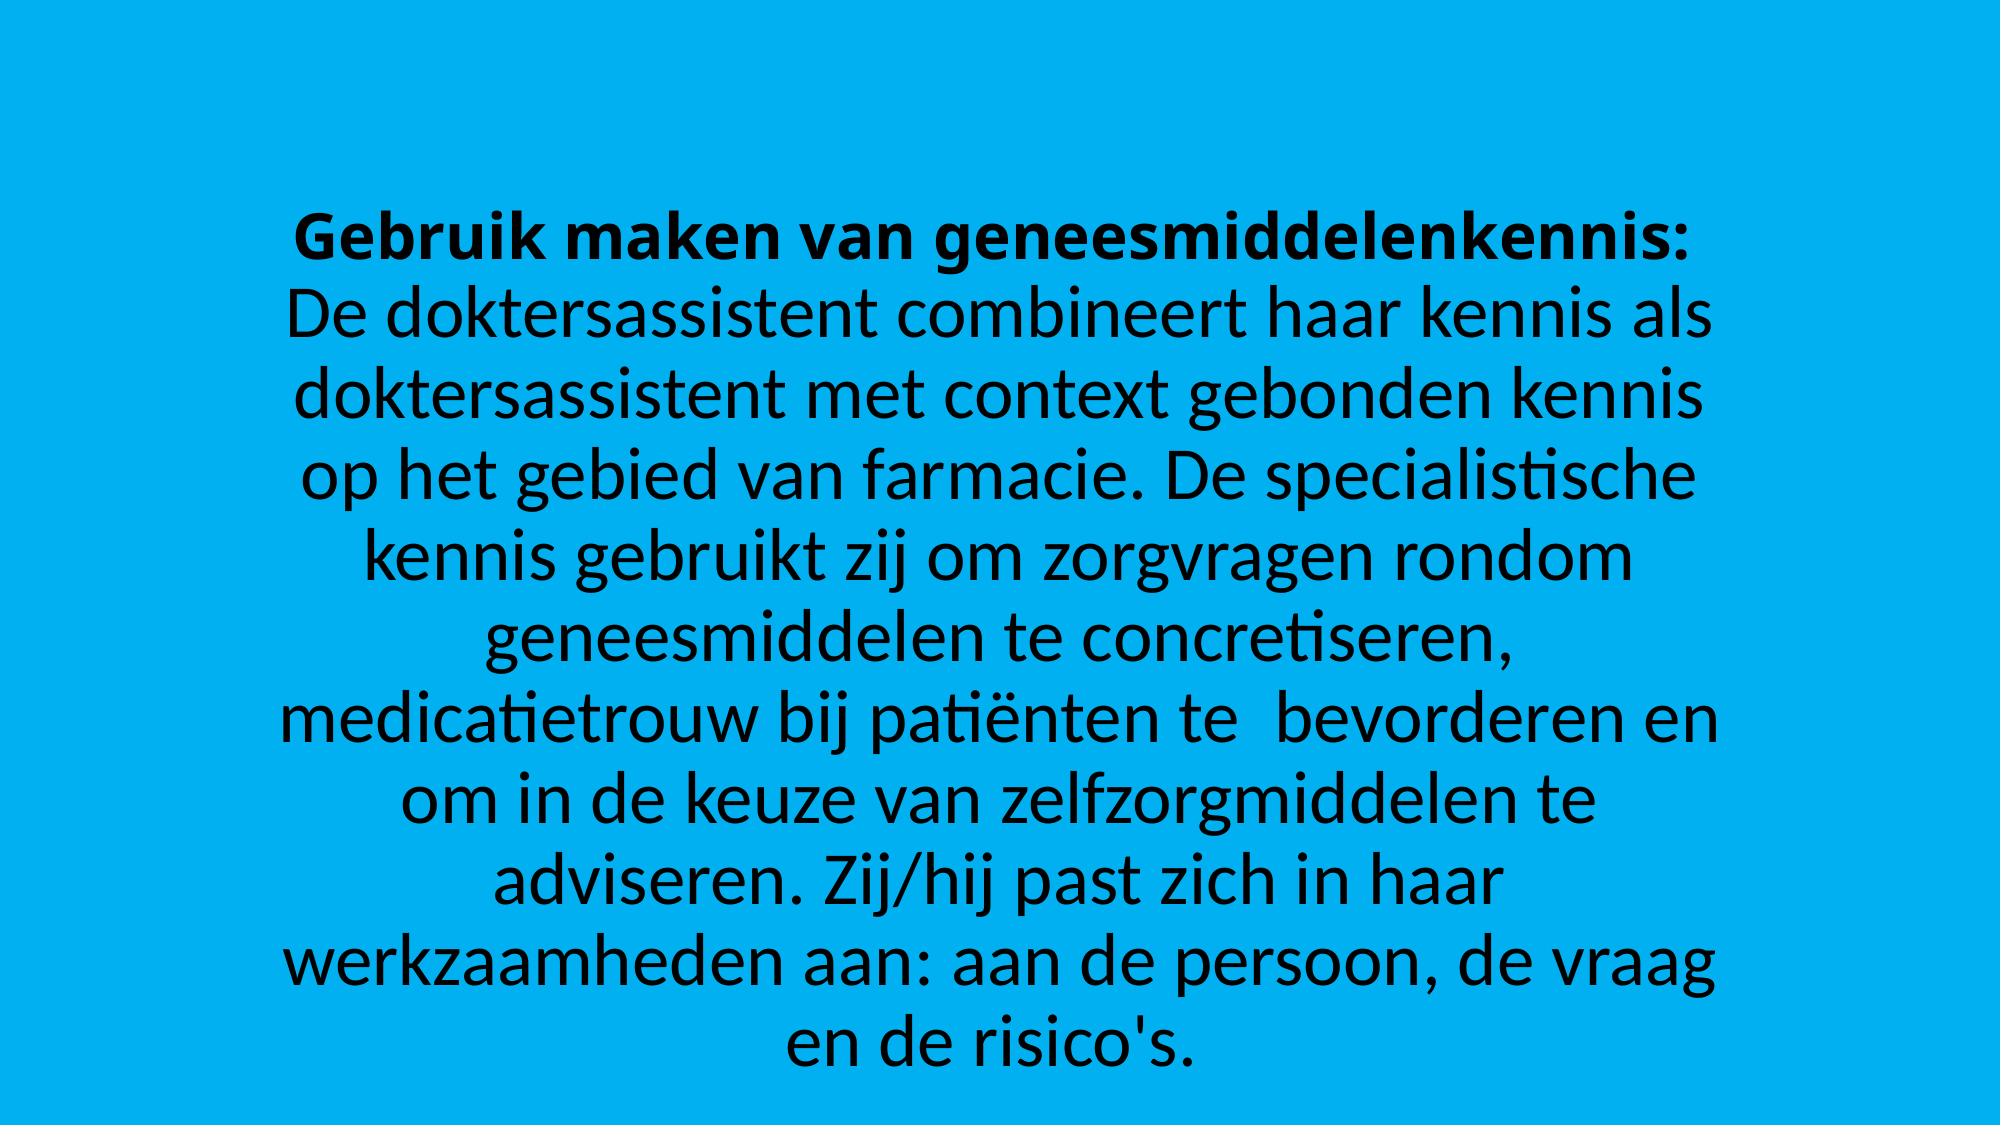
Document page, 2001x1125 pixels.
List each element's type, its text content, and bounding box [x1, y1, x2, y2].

title Gebruik maken van geneesmiddelenkennis: [249, 184, 1750, 265]
subtitle De doktersassistent combineert haar kennis als doktersassistent met context gebonden kennis op het gebied van farmacie. De specialistische kennis gebruikt zij om zorgvragen rondom geneesmiddelen te concretiseren, medicatietrouw bij patiënten te bevorderen en om in de keuze van zelfzorgmiddelen te adviseren. Zij/hij past zich in haar werkzaamheden aan: aan de persoon, de vraag en de risico's. [249, 265, 1750, 1016]
